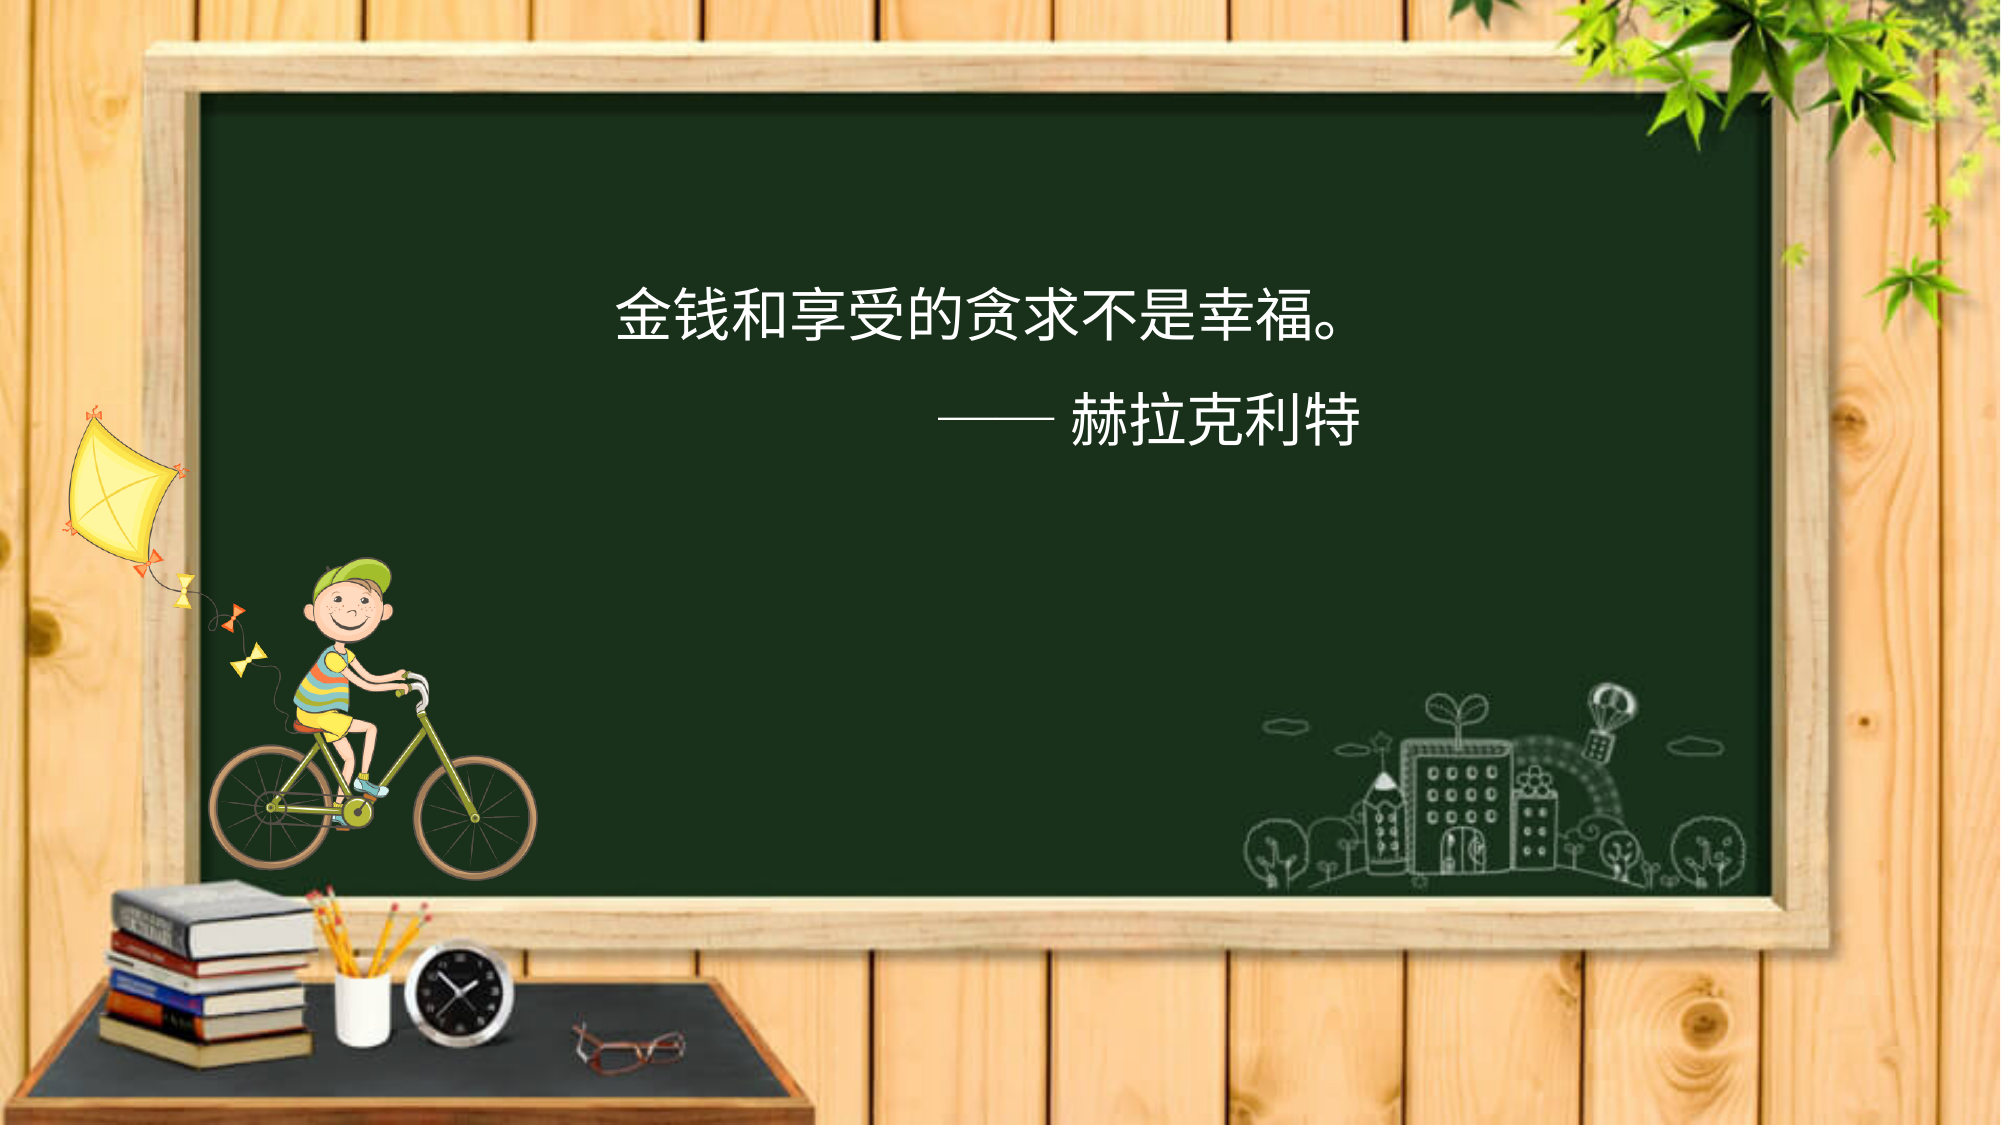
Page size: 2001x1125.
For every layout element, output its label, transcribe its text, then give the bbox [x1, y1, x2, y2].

text_box 金钱和享受的贪求不是幸福。 ──赫拉克利特 [600, 235, 1600, 461]
picture [0, 0, 2001, 1125]
